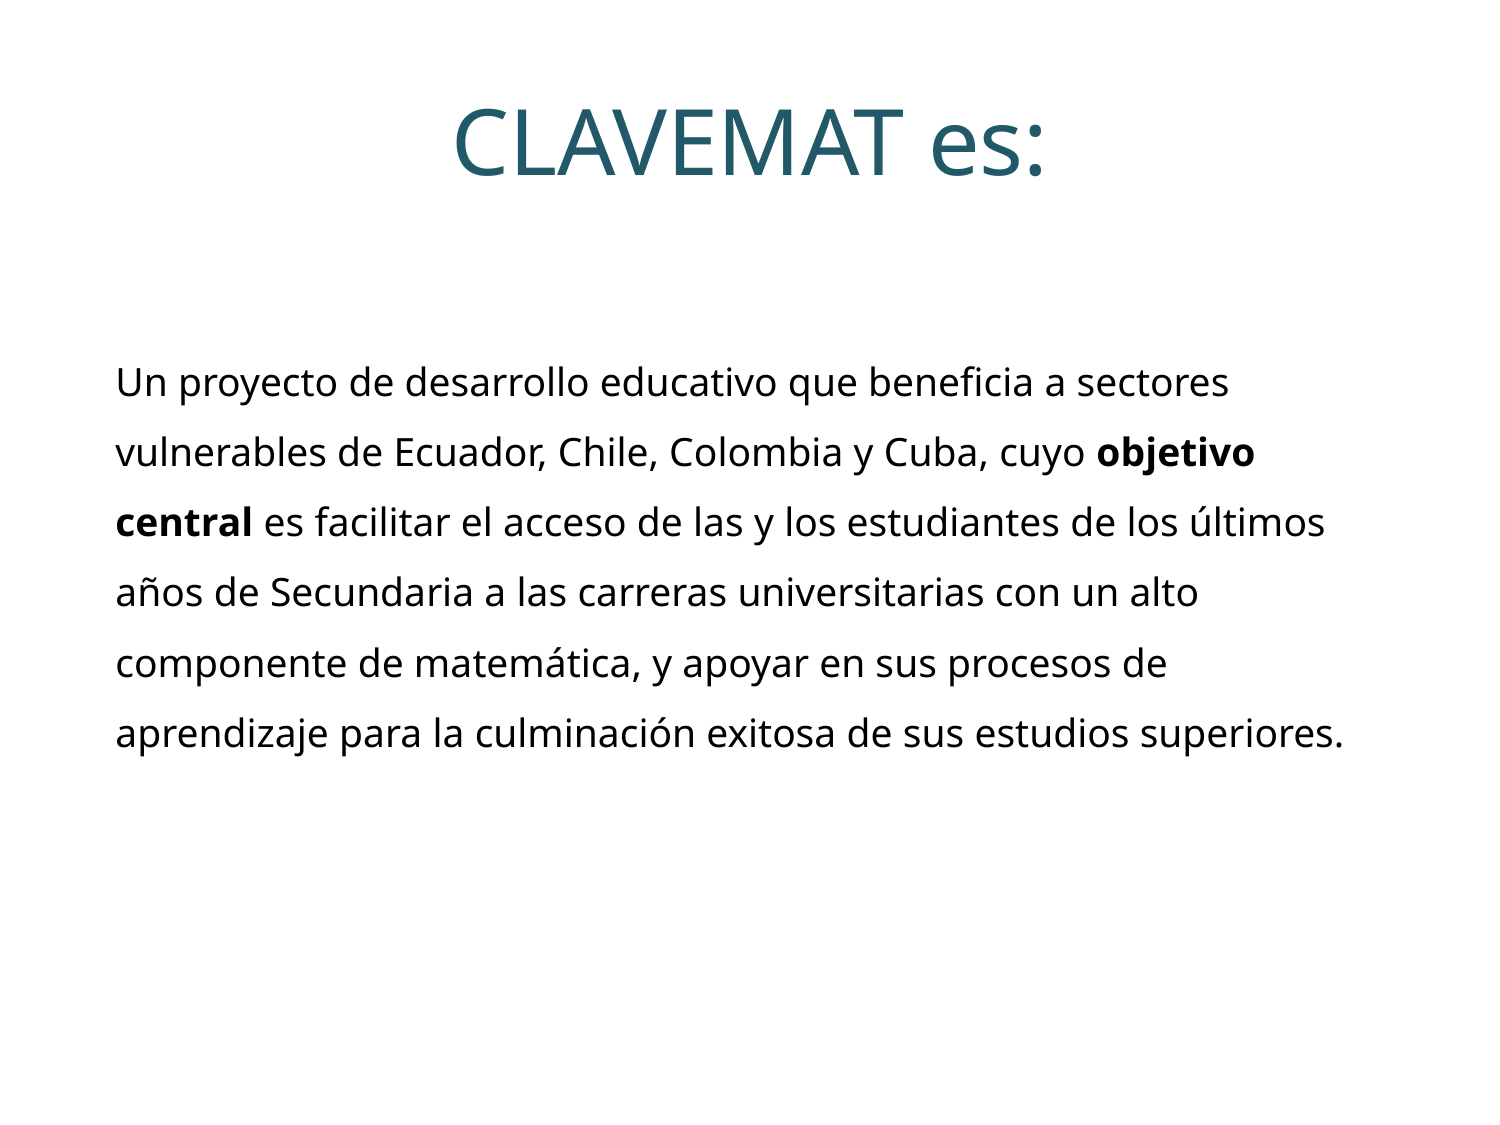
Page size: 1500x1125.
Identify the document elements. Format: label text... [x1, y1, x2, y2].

list Un proyecto de desarrollo educativo que beneficia a sectores vulnerables de Ecuador, Chile, Colombia y Cuba, cuyo objetivo central es facilitar el acceso de las y los estudiantes de los últimos años de Secundaria a las carreras universitarias con un alto componente de matemática, y apoyar en sus procesos de aprendizaje para la culminación exitosa de sus estudios superiores. [100, 326, 1365, 799]
title CLAVEMAT es: [75, 45, 1425, 233]
